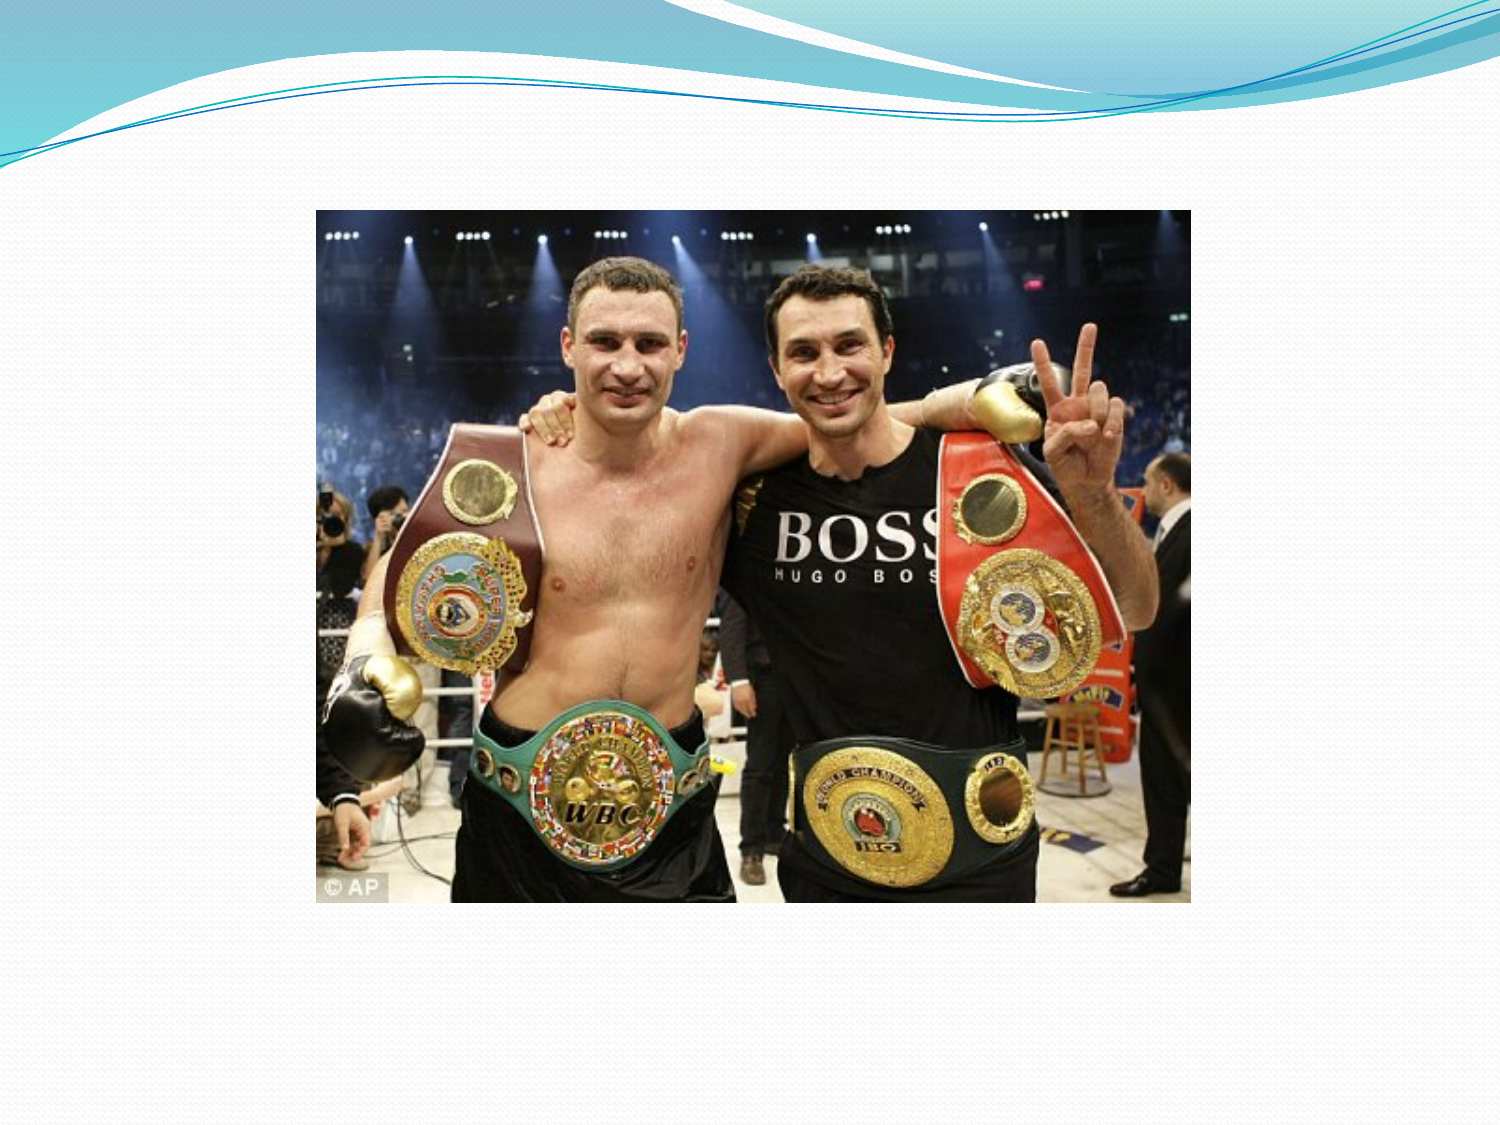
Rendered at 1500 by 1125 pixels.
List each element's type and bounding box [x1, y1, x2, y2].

picture [316, 210, 1191, 903]
